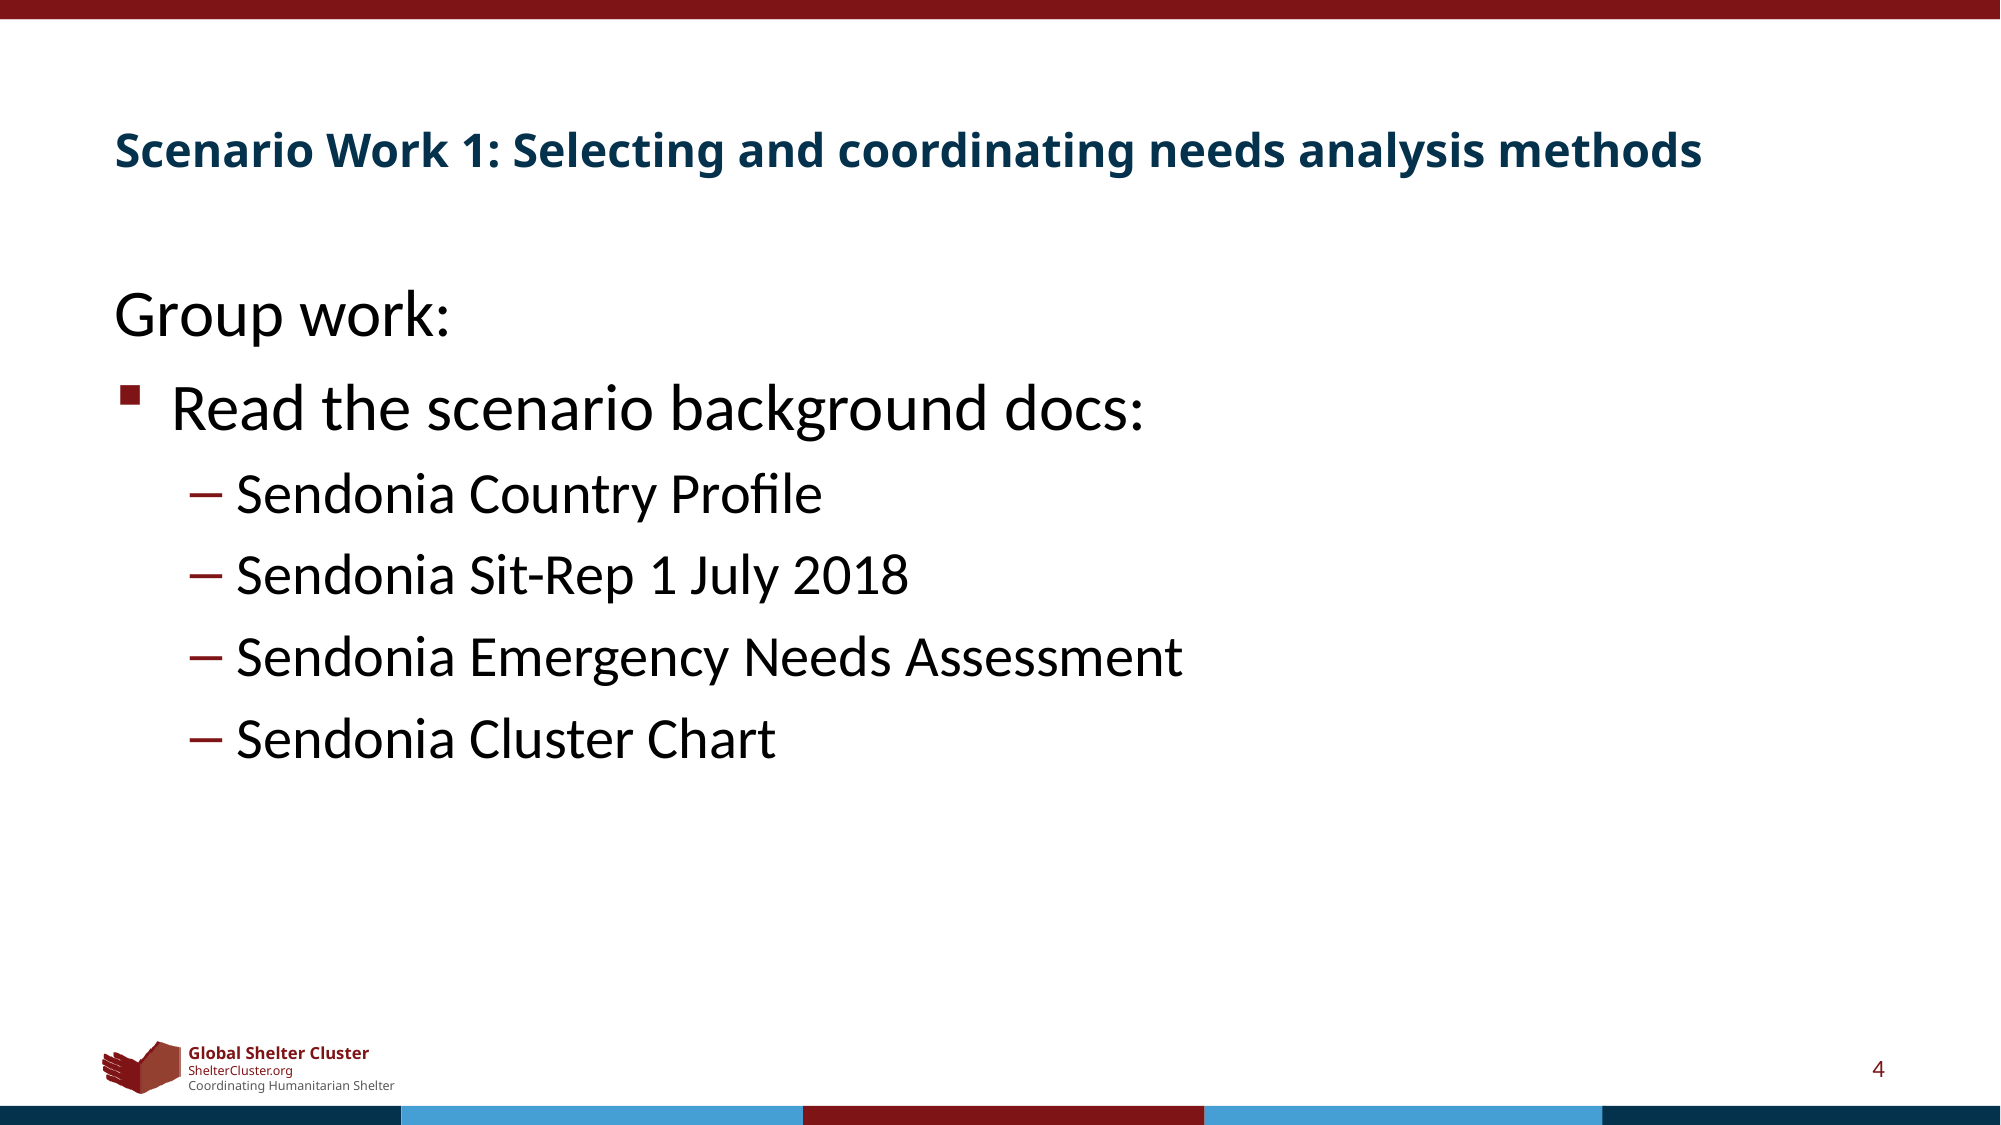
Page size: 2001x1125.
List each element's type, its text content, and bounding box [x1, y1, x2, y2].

title Scenario Work 1: Selecting and coordinating needs analysis methods [99, 111, 1863, 262]
slide_number 4 [1433, 1037, 1900, 1098]
picture [102, 1041, 181, 1094]
list Group work: Read the scenario background docs: Sendonia Country Profile Sendonia Sit-Rep 1 July 2018 Sendonia Emergency Needs Assessment Sendonia Cluster Chart [99, 262, 1900, 1005]
